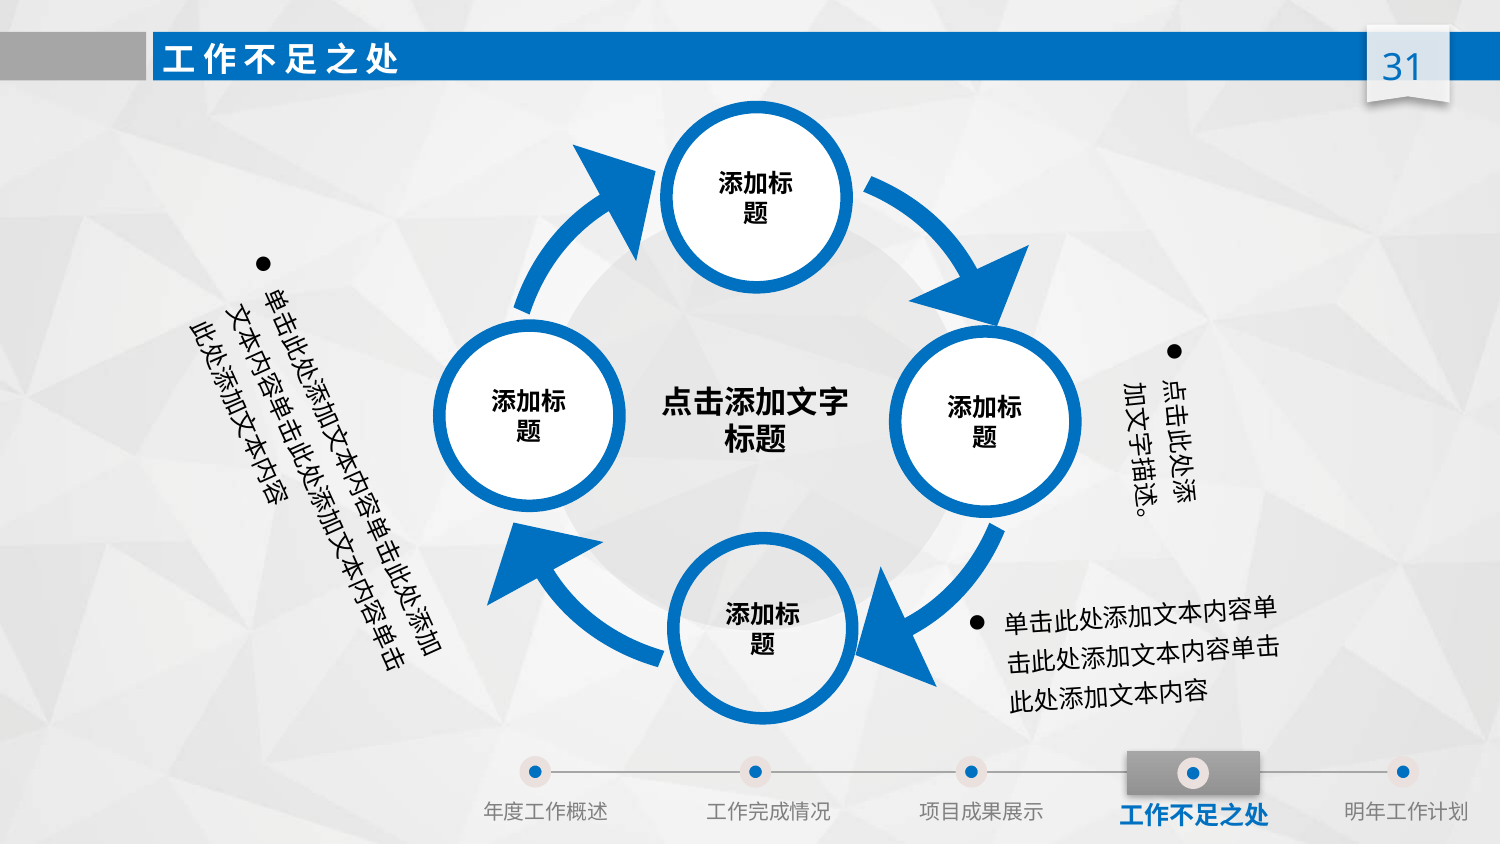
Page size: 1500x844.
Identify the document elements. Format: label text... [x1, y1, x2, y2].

text_box 工 作 不 足 之 处 [147, 31, 491, 86]
text_box 单击此处添加文本内容单击此处添加文本内容单击此处添加文本内容 [967, 573, 1317, 726]
text_box 点击此处添加文字描述。 [1110, 329, 1221, 545]
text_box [447, 156, 907, 633]
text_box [913, 195, 1074, 661]
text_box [540, 106, 1001, 194]
text_box 单击此处添加文本内容单击此处添加文本内容单击此处添加文本内容单击此处添加文本内容 [162, 234, 478, 728]
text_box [507, 263, 968, 719]
picture [0, 0, 1500, 31]
picture [0, 81, 1500, 844]
